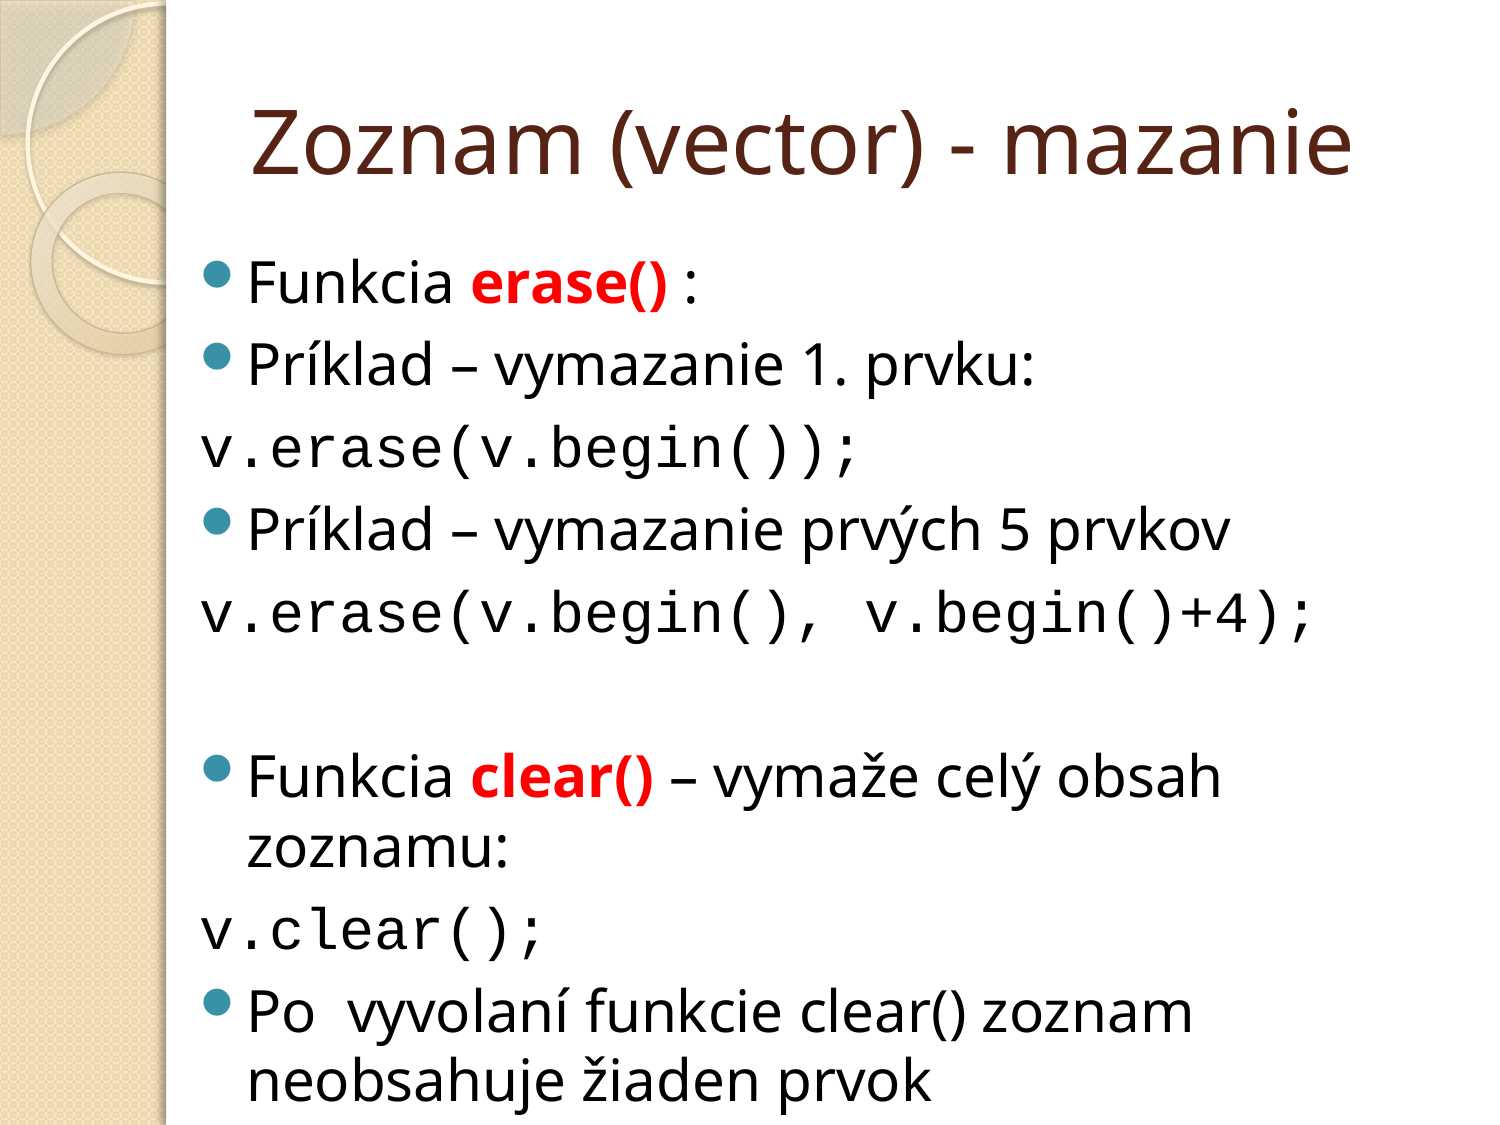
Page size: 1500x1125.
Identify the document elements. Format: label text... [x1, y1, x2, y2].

title Zoznam (vector) - mazanie [235, 45, 1466, 233]
list Funkcia erase() : Príklad – vymazanie 1. prvku: v.erase(v.begin()); Príklad – vymazanie prvých 5 prvkov v.erase(v.begin(), v.begin()+4); Funkcia clear() – vymaže celý obsah zoznamu: v.clear(); Po vyvolaní funkcie clear() zoznam neobsahuje žiaden prvok [171, 237, 1500, 1125]
